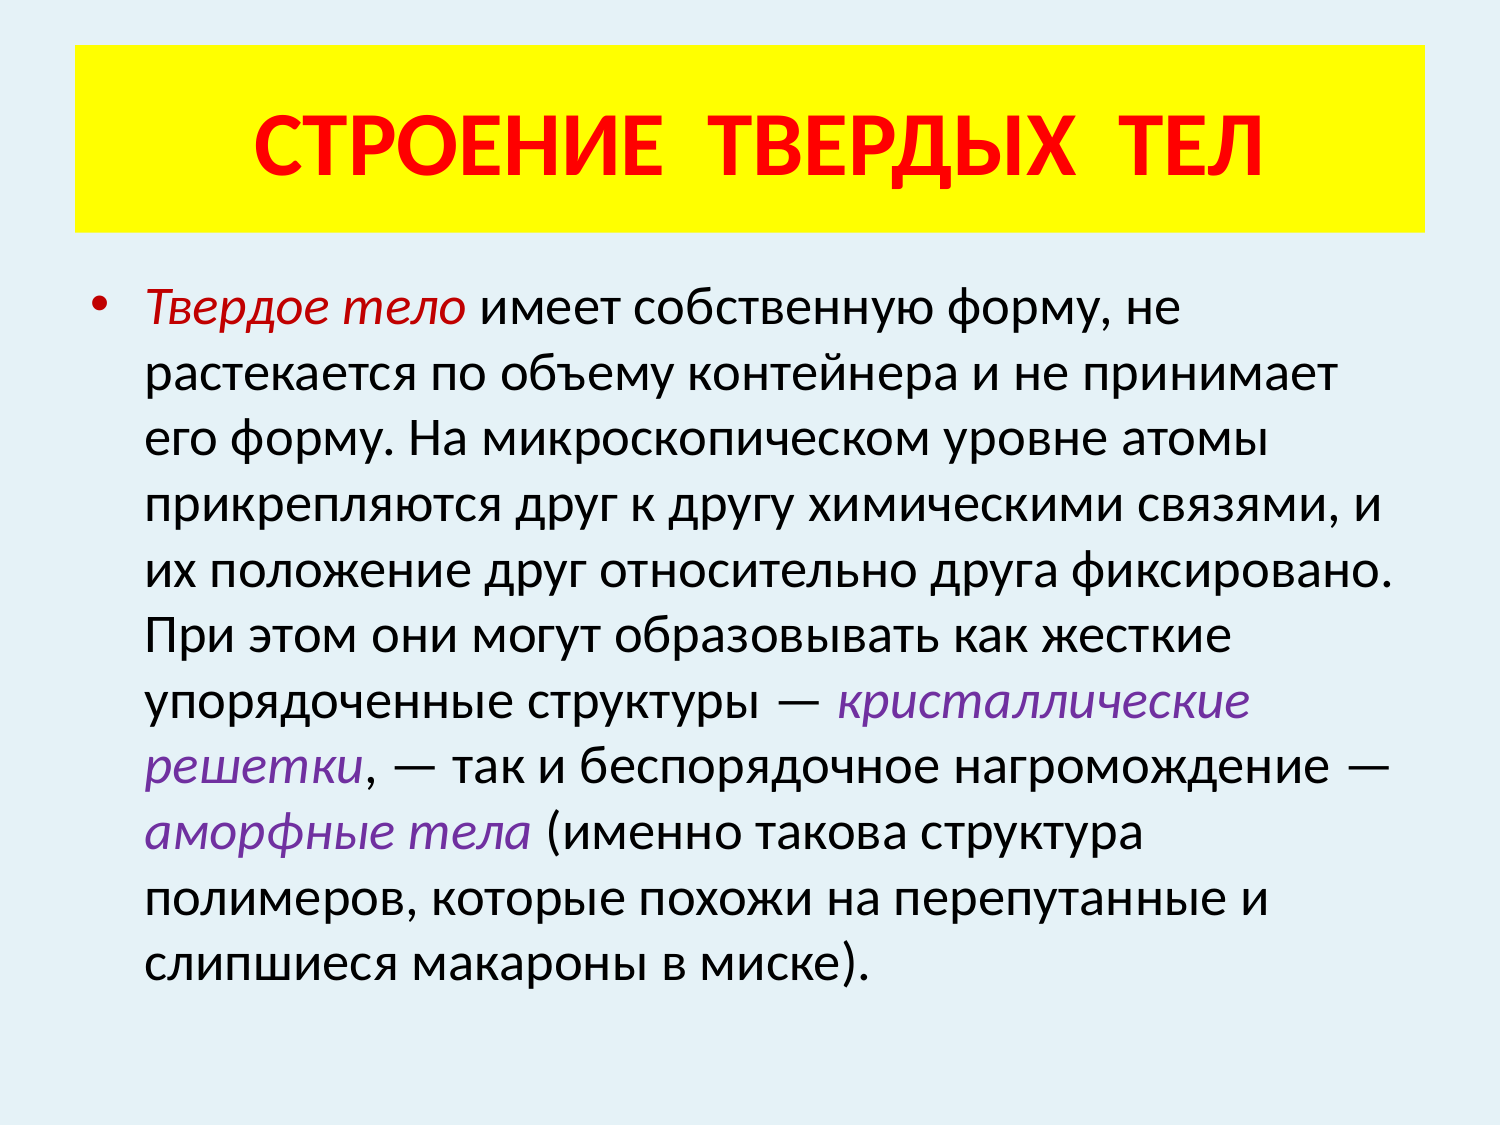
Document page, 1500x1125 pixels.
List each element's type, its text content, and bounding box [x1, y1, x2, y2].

title СТРОЕНИЕ ТВЕРДЫХ ТЕЛ [75, 45, 1425, 233]
list Твердое тело имеет собственную форму, не растекается по объему контейнера и не принимает его форму. На микроскопическом уровне атомы прикрепляются друг к другу химическими связями, и их положение друг относительно друга фиксировано. При этом они могут образовывать как жесткие упорядоченные структуры — кристаллические решетки, — так и беспорядочное нагромождение — аморфные тела (именно такова структура полимеров, которые похожи на перепутанные и слипшиеся макароны в миске). [75, 262, 1425, 1005]
